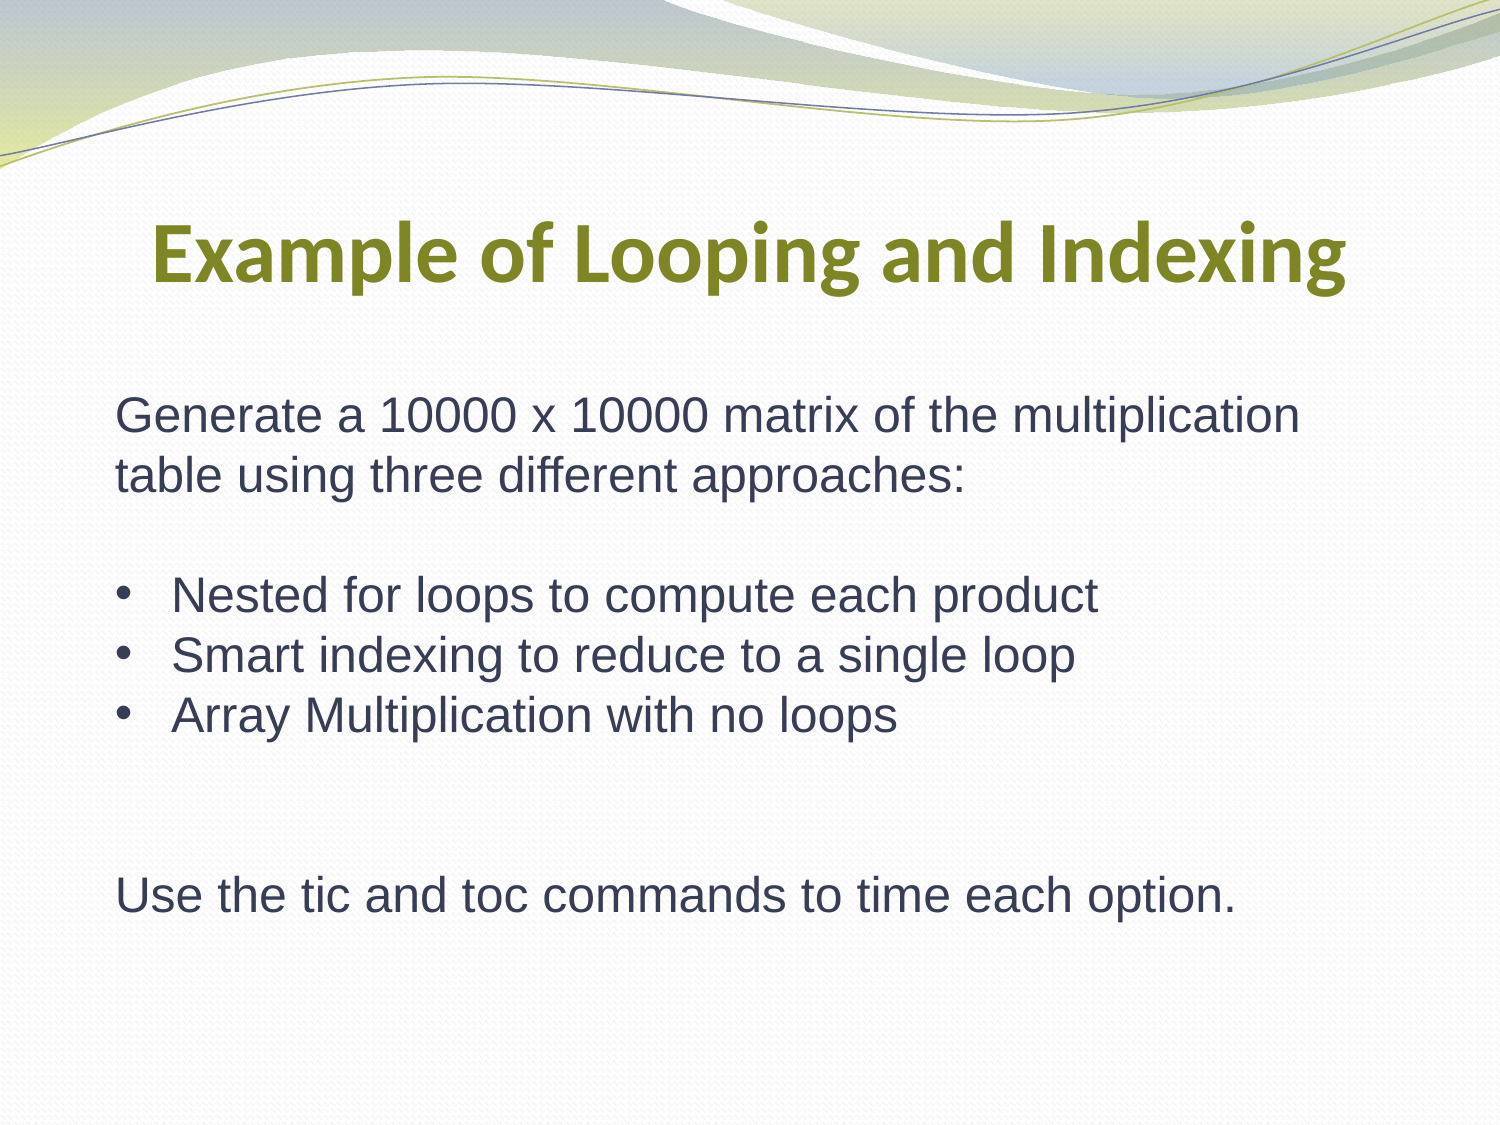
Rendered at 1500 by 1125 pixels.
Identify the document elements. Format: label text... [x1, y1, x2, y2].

title Example of Looping and Indexing [75, 112, 1425, 300]
text_box Generate a 10000 x 10000 matrix of the multiplication table using three different approaches: Nested for loops to compute each product Smart indexing to reduce to a single loop Array Multiplication with no loops Use the tic and toc commands to time each option. [99, 374, 1350, 930]
